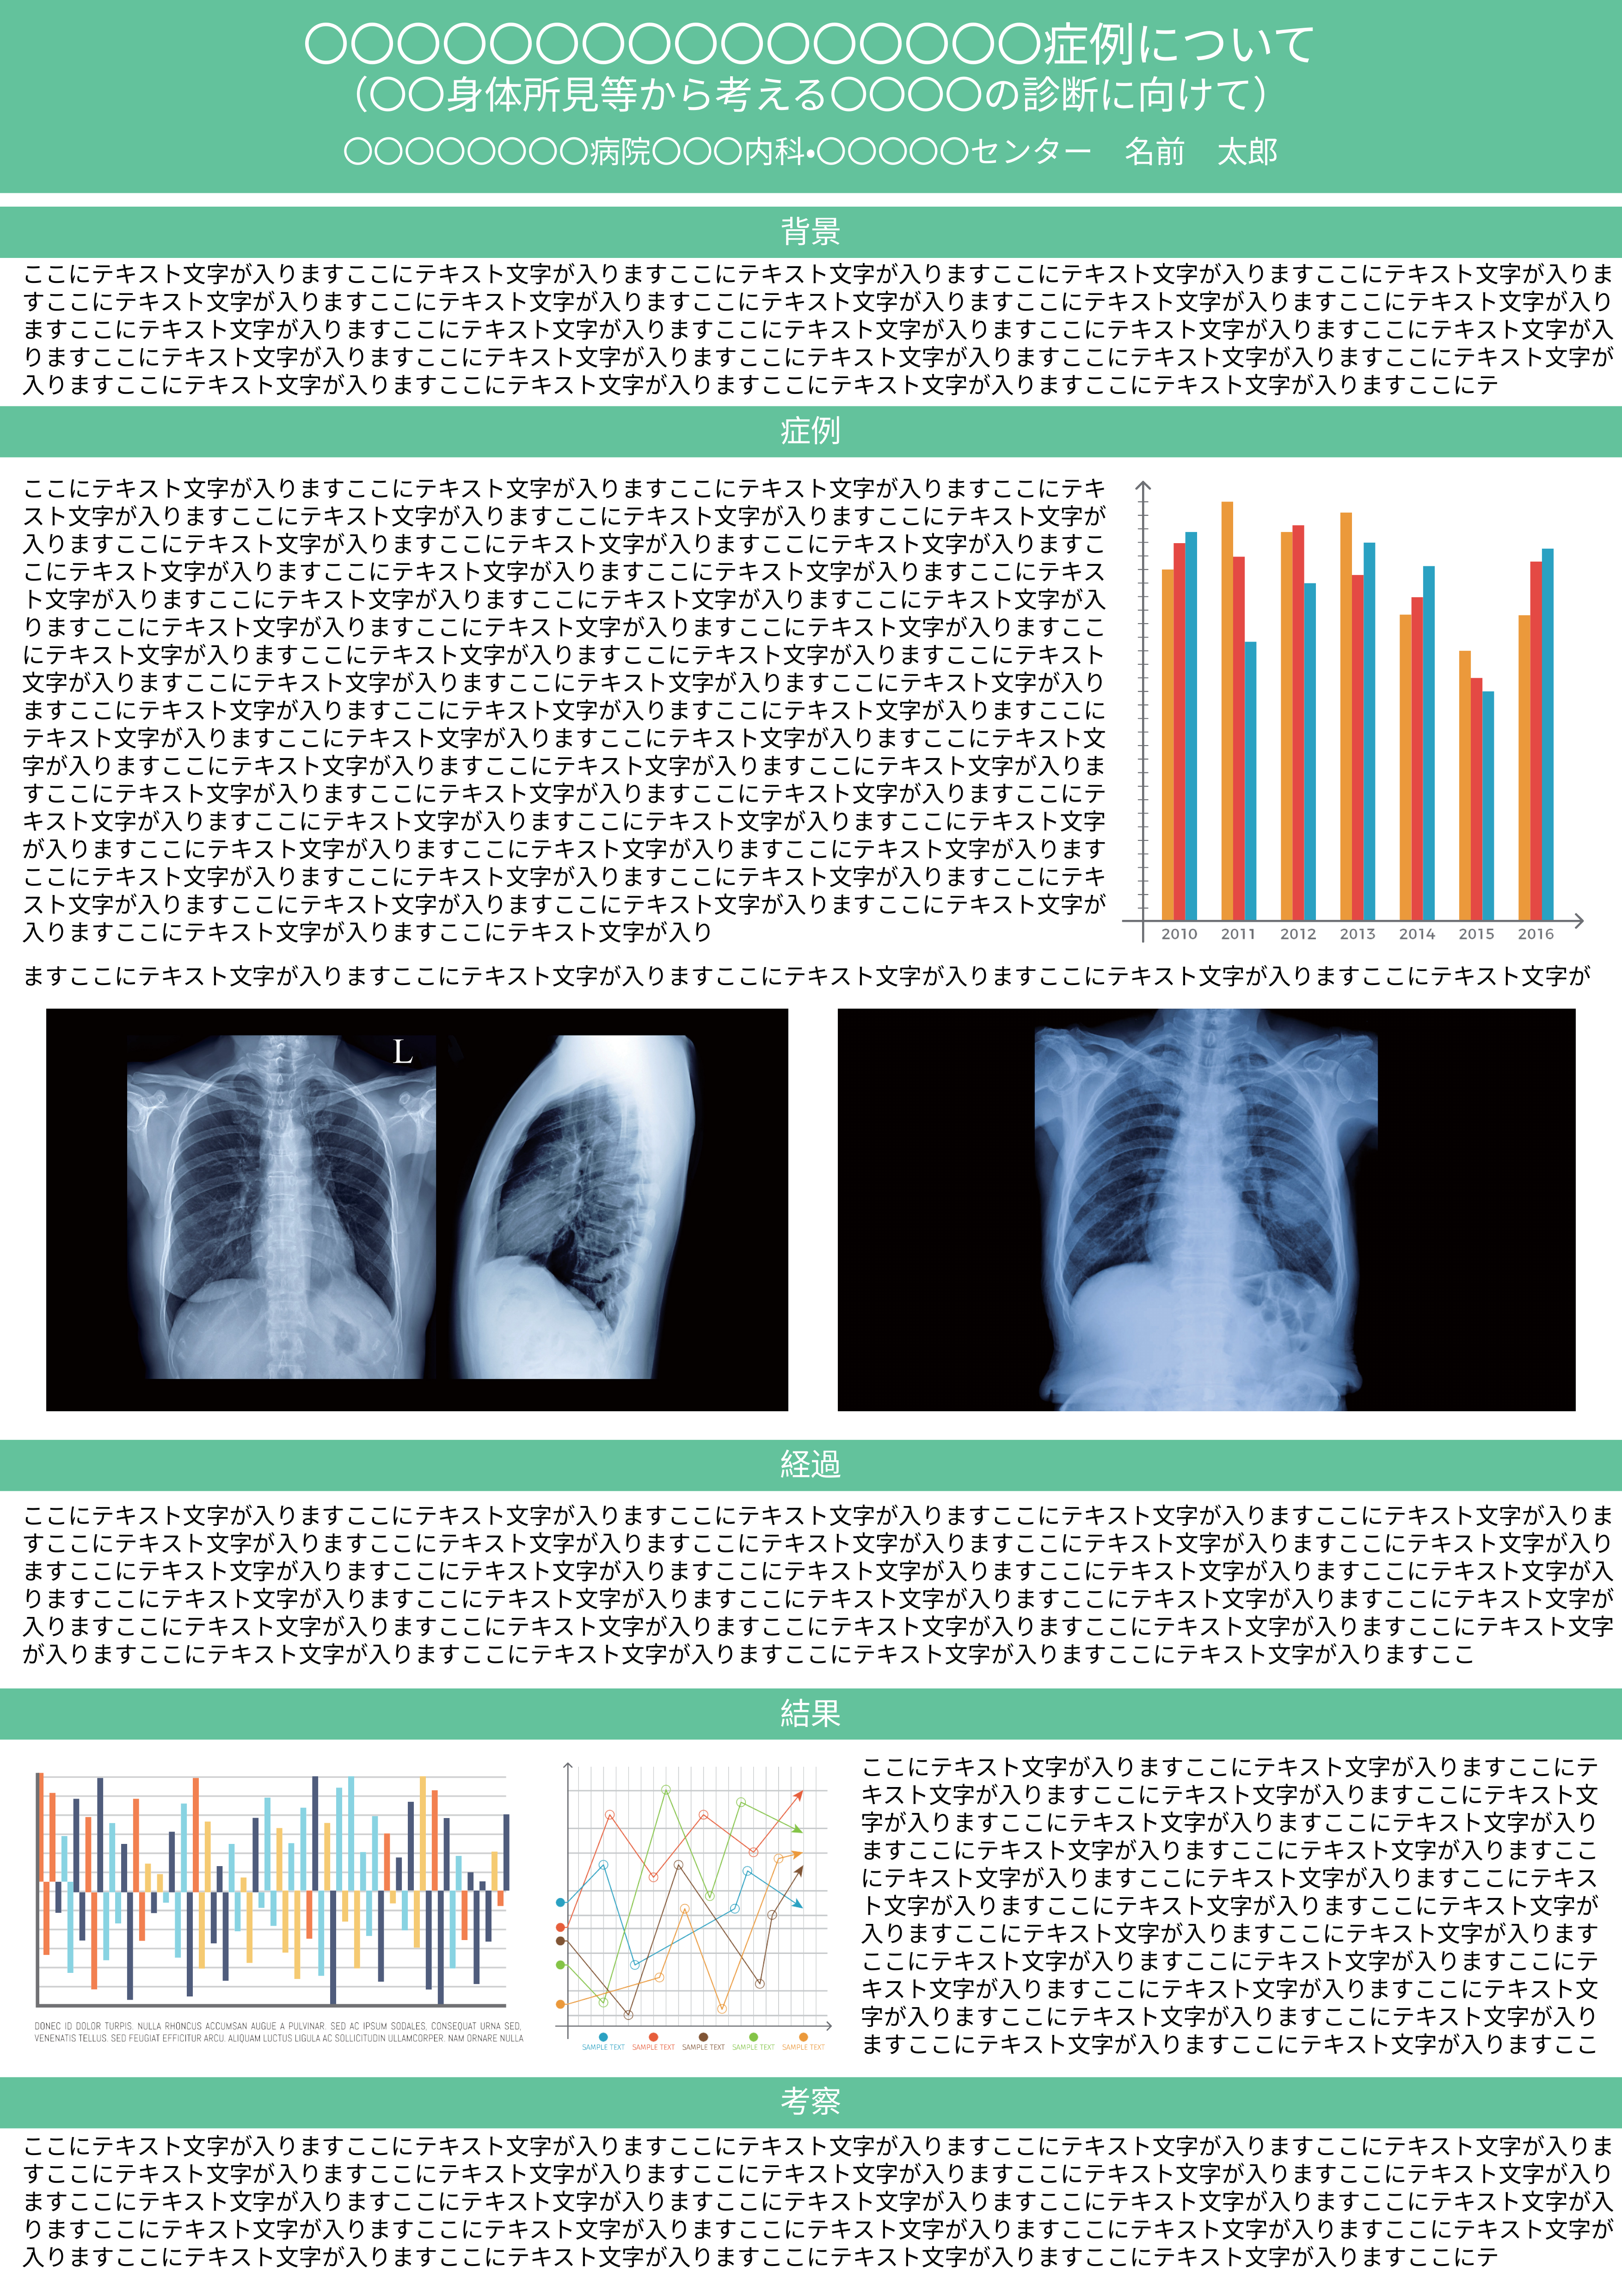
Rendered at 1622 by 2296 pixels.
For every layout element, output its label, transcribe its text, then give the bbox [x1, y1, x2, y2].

text_box [253, 1910, 270, 1911]
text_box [1400, 929, 1435, 939]
text_box [354, 1814, 408, 1816]
text_box [295, 1871, 300, 1874]
text_box [492, 1910, 506, 1911]
text_box [342, 1890, 348, 1922]
text_box [1137, 569, 1142, 570]
text_box [366, 1871, 372, 1874]
text_box [110, 1947, 127, 1950]
text_box [133, 1986, 187, 1988]
text_box [211, 1852, 228, 1855]
text_box [1400, 614, 1411, 920]
text_box [0, 406, 1622, 458]
text_box [98, 1910, 103, 1911]
text_box [127, 1871, 133, 1874]
text_box [283, 1871, 288, 1874]
text_box [360, 1852, 366, 1891]
text_box [348, 1891, 354, 1892]
picture [35, 2022, 523, 2043]
text_box [468, 1929, 473, 1930]
text_box [396, 1891, 402, 1892]
text_box 考察 [707, 2078, 915, 2139]
text_box [39, 1773, 44, 1882]
text_box [229, 1910, 234, 1911]
text_box [431, 1790, 438, 1891]
text_box [133, 1929, 139, 1930]
text_box [438, 1795, 506, 1797]
text_box [449, 1890, 456, 1969]
text_box [414, 1852, 420, 1855]
text_box [420, 1776, 426, 1891]
text_box [97, 1778, 104, 1892]
text_box [235, 1890, 240, 1892]
text_box 結果 [707, 1690, 915, 1751]
text_box [223, 1871, 228, 1874]
text_box [157, 1874, 163, 1892]
text_box [432, 1986, 437, 1988]
text_box [240, 1877, 247, 1892]
text_box [307, 1814, 312, 1816]
text_box [325, 1910, 330, 1911]
text_box [92, 1871, 97, 1874]
text_box [49, 1793, 55, 1882]
text_box [1249, 929, 1254, 939]
text_box [145, 1910, 151, 1911]
text_box [390, 1833, 408, 1835]
text_box [61, 1890, 67, 1892]
text_box [55, 1814, 73, 1816]
text_box [360, 1947, 378, 1950]
text_box [325, 1966, 330, 1969]
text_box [1459, 929, 1494, 939]
text_box [98, 1947, 103, 1950]
text_box [133, 1966, 187, 1969]
text_box [151, 1892, 157, 1913]
text_box [0, 0, 1622, 193]
text_box [211, 1890, 216, 1892]
text_box [384, 1966, 425, 1969]
text_box [480, 1891, 485, 1892]
text_box 症例 [707, 408, 915, 468]
text_box [247, 1890, 252, 1892]
text_box [325, 1891, 330, 1892]
text_box [98, 1986, 127, 1988]
text_box [420, 1929, 425, 1930]
text_box [223, 1890, 228, 1892]
text_box [270, 1890, 276, 1926]
text_box [199, 1833, 204, 1835]
text_box [246, 1892, 253, 1963]
text_box [229, 1929, 234, 1930]
text_box [44, 1814, 49, 1816]
text_box [366, 1890, 372, 1936]
text_box [139, 1814, 181, 1816]
text_box [360, 1891, 366, 1892]
text_box ここにテキスト文字が入りますここにテキスト文字が入りますここにテキスト文字が入りますここにテキスト文字が入りますここにテキスト文字が入りますここにテキスト文字が入りますここにテキスト文字が入りますここにテキスト文字が入りますここにテキスト文字が入りますここにテキスト文字が入りますここにテキスト文字が入りますここにテキスト文字が入りますここにテキスト文字が入りますここにテキスト文字が入りますここにテキスト文字が入りますここにテキスト文字が入りますここにテキスト文字が入りますここにテキスト文字が入りますここにテキスト文字が入りますここにテキスト文字が入りますここにテキスト文字が入りますここにテキスト文字が入りますここにテキスト文字が入りますここにテキスト文字が入りますここにテキスト文字が入りますここにテキスト文字が入りますここにテキスト文字が入りますここにテキスト文字が入りますここにテキスト文字が入りますここにテキスト文字が入りますここにテキスト文字が入りますここにテキスト文字が入りますここにテキスト文字が入りますここにテキスト文字が入りますここにテキスト文字が入りますここにテキスト文字が入りますここにテキスト文字が入りますここにテキスト文字が入りますここにテキスト文字が入りますここにテキスト文字が入りますここにテキスト文字が入りますここにテキスト文字が入りますここにテキスト文字が入りますここにテキスト文字が入りますここにテキスト文字が入りますここにテキスト文字が入りますここにテキスト文字が入りますここにテキスト文字が入りますここにテキスト文字が入りますここにテキスト文字が入りますここにテキスト文字が入りますここにテキスト文字が入りますここにテキスト文字が入りますここにテキスト文字が入りますここにテキスト文字が入りますここにテキスト文字が入り [15, 471, 1114, 949]
text_box [181, 1910, 187, 1911]
text_box [175, 1890, 181, 1892]
text_box [199, 1890, 204, 1892]
text_box [187, 1833, 193, 1835]
text_box [1542, 548, 1554, 920]
text_box [0, 2077, 1622, 2129]
text_box [319, 1852, 324, 1855]
text_box [253, 1929, 282, 1930]
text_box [1281, 929, 1316, 939]
text_box [360, 1910, 366, 1911]
text_box [92, 1890, 97, 1892]
text_box [420, 1910, 425, 1911]
text_box [319, 1833, 324, 1835]
text_box [241, 1910, 246, 1911]
text_box [450, 1852, 492, 1855]
text_box [276, 1828, 283, 1891]
text_box [342, 1795, 348, 1797]
text_box [366, 1852, 372, 1855]
text_box [288, 1843, 295, 1891]
text_box [193, 1986, 330, 1988]
text_box [139, 1871, 145, 1874]
text_box [270, 1833, 276, 1835]
text_box [104, 1814, 133, 1816]
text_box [1162, 532, 1198, 921]
text_box [438, 1814, 497, 1816]
text_box [408, 1891, 414, 1892]
text_box [372, 1910, 378, 1911]
text_box [1459, 650, 1471, 920]
text_box [462, 1871, 492, 1874]
text_box [354, 1776, 420, 1778]
text_box [98, 1966, 127, 1969]
text_box 背景 [707, 208, 915, 269]
text_box [1530, 561, 1542, 920]
text_box [426, 1833, 431, 1835]
text_box [444, 1891, 449, 1892]
text_box [55, 1833, 73, 1835]
text_box [301, 1929, 306, 1930]
text_box [342, 1871, 348, 1874]
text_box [1162, 929, 1197, 939]
text_box [121, 1910, 127, 1911]
text_box [103, 1892, 110, 1960]
text_box [110, 1910, 115, 1911]
text_box [222, 1892, 229, 1981]
text_box [0, 1439, 1622, 1491]
text_box [300, 1807, 307, 1891]
text_box [73, 1799, 80, 1892]
picture [1221, 929, 1245, 939]
text_box [432, 1966, 437, 1969]
text_box [80, 1871, 85, 1874]
text_box [402, 1890, 408, 1930]
text_box [408, 1929, 414, 1930]
text_box [104, 1871, 109, 1874]
text_box [336, 1986, 425, 1988]
text_box [80, 1814, 97, 1816]
text_box [330, 1890, 336, 2004]
text_box [199, 1852, 204, 1855]
text_box [181, 1929, 187, 1930]
text_box [378, 1833, 384, 1835]
text_box [414, 1890, 420, 1948]
text_box [282, 1890, 289, 1953]
text_box [480, 1929, 485, 1930]
text_box [1137, 704, 1142, 706]
text_box [270, 1814, 300, 1816]
text_box [455, 1855, 462, 1891]
text_box [187, 1871, 193, 1874]
text_box [80, 1852, 85, 1855]
text_box [74, 1910, 79, 1911]
text_box [414, 1833, 420, 1835]
text_box [348, 1776, 354, 1891]
text_box ここにテキスト文字が入りますここにテキスト文字が入りますここにテキスト文字が入りますここにテキスト文字が入りますここにテキスト文字が入りますここにテキスト文字が入りますここにテキスト文字が入りますここにテキスト文字が入りますここにテキスト文字が入りますここにテキスト文字が入りますここにテキスト文字が入りますここにテキスト文字が入りますここにテキスト文字が入りますここにテキスト文字が入りますここにテキスト文字が入りますここにテキスト文字が入りますここにテキスト文字が入りますここにテキスト文字が入りますここにテキスト文字が入りますここにテキスト文字が入りますここにテキスト文字が入りますここにテキスト文字が入りますここにテキスト文字が入りますここにテキスト文字が入りますここにテキスト文字が入りますここにテキスト文字が入りますここにテキスト文字が入りますここにテキスト文字が入りますここにテキスト文字が入りますここ [15, 1498, 1622, 1693]
text_box [408, 1801, 414, 1891]
text_box [283, 1852, 288, 1855]
text_box [408, 1910, 414, 1911]
text_box [313, 1891, 318, 1892]
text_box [555, 1762, 832, 2050]
text_box [915, 1693, 1622, 1740]
text_box [342, 1852, 348, 1855]
text_box [301, 1910, 306, 1911]
text_box [336, 1947, 354, 1950]
text_box [181, 1947, 187, 1950]
text_box [80, 1890, 85, 1892]
text_box [98, 1929, 103, 1930]
text_box [1364, 542, 1376, 920]
text_box [204, 1821, 211, 1892]
text_box [139, 1852, 169, 1855]
text_box [91, 1892, 98, 1990]
text_box [468, 1910, 473, 1911]
text_box [74, 1929, 79, 1930]
text_box [307, 1833, 312, 1835]
text_box [270, 1852, 276, 1855]
text_box [1482, 691, 1494, 920]
text_box [480, 1947, 506, 1950]
text_box [259, 1833, 264, 1835]
text_box [133, 1947, 175, 1950]
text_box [1340, 929, 1375, 939]
text_box [313, 1910, 318, 1911]
text_box [473, 1890, 480, 1984]
text_box ますここにテキスト文字が入りますここにテキスト文字が入りますここにテキスト文字が入りますここにテキスト文字が入りますここにテキスト文字が [15, 958, 1622, 1001]
text_box [384, 1947, 425, 1950]
text_box [354, 1871, 360, 1874]
text_box [127, 1852, 133, 1855]
text_box [217, 1929, 222, 1930]
text_box [61, 1910, 67, 1911]
text_box [210, 1892, 217, 1944]
text_box [211, 1871, 216, 1874]
text_box [44, 1795, 49, 1797]
text_box [85, 1817, 92, 1892]
text_box [74, 1947, 91, 1950]
text_box [74, 1966, 91, 1969]
text_box [193, 1966, 199, 1969]
text_box [294, 1890, 301, 1979]
text_box [289, 1947, 294, 1950]
text_box [145, 1863, 151, 1892]
text_box [443, 1818, 450, 1891]
text_box [127, 1892, 133, 2000]
text_box [187, 1890, 193, 1892]
text_box 〇〇〇〇〇〇〇〇〇〇〇〇〇〇〇〇症例について （〇〇身体所見等から考える〇〇〇〇の診断に向けて） [91, 12, 1531, 129]
text_box [175, 1852, 181, 1855]
text_box [216, 1866, 223, 1892]
text_box [426, 1871, 431, 1874]
text_box [354, 1890, 360, 1969]
text_box [55, 1852, 61, 1855]
text_box [55, 1871, 61, 1874]
text_box [229, 1966, 294, 1969]
text_box [235, 1871, 252, 1874]
text_box [384, 1929, 402, 1930]
text_box [169, 1831, 175, 1892]
text_box [319, 1776, 348, 1778]
text_box [175, 1833, 181, 1835]
text_box [331, 1871, 336, 1874]
text_box [342, 1833, 348, 1835]
text_box [313, 1929, 318, 1930]
text_box [55, 1795, 97, 1797]
text_box [181, 1803, 187, 1892]
text_box [193, 1947, 199, 1950]
text_box [205, 1947, 222, 1950]
text_box [187, 1852, 193, 1855]
text_box [336, 1910, 342, 1911]
text_box [426, 1776, 506, 1778]
text_box [348, 1910, 354, 1911]
text_box [432, 1891, 437, 1892]
text_box [92, 1852, 97, 1855]
text_box [384, 1833, 390, 1891]
text_box [259, 1871, 264, 1874]
text_box [378, 1871, 384, 1874]
text_box [104, 1852, 109, 1855]
text_box [193, 1929, 199, 1930]
text_box [270, 1871, 276, 1874]
text_box [36, 1773, 506, 2008]
text_box [139, 1833, 169, 1835]
text_box [127, 1890, 133, 1892]
text_box [306, 1890, 313, 1939]
text_box [145, 1929, 175, 1930]
text_box [109, 1823, 116, 1892]
text_box [175, 1892, 181, 1958]
text_box [325, 1929, 330, 1930]
text_box [444, 1947, 449, 1950]
text_box [44, 1871, 49, 1874]
text_box [324, 1823, 331, 1891]
text_box [79, 1892, 86, 1941]
text_box [199, 1795, 312, 1797]
text_box [456, 1929, 461, 1930]
text_box [211, 1833, 252, 1835]
text_box [336, 1929, 354, 1930]
text_box [372, 1929, 378, 1930]
text_box [39, 1986, 91, 1988]
text_box [92, 1833, 97, 1835]
picture [46, 1009, 788, 1411]
text_box [319, 1814, 336, 1816]
text_box [456, 1891, 461, 1892]
text_box [104, 1795, 193, 1797]
text_box [264, 1797, 270, 1891]
text_box [402, 1871, 408, 1874]
text_box [115, 1892, 121, 1923]
text_box [187, 1814, 193, 1816]
text_box [492, 1851, 497, 1891]
text_box [235, 1852, 252, 1855]
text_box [497, 1814, 510, 1906]
text_box [234, 1892, 241, 1931]
text_box ここにテキスト文字が入りますここにテキスト文字が入りますここにテキスト文字が入りますここにテキスト文字が入りますここにテキスト文字が入りますここにテキスト文字が入りますここにテキスト文字が入りますここにテキスト文字が入りますここにテキスト文字が入りますここにテキスト文字が入りますここにテキスト文字が入りますここにテキスト文字が入りますここにテキスト文字が入りますここにテキスト文字が入りますここにテキスト文字が入りますここにテキスト文字が入りますここにテキスト文字が入りますここにテキスト文字が入りますここにテキスト文字が入りますここにテキスト文字が入りますここにテキスト文字が入りますここにテキスト文字が入りますここにテキスト文字が入りますここにテキスト文字が入りますここにテ [15, 256, 1622, 406]
text_box [414, 1814, 420, 1816]
text_box [199, 1892, 205, 1969]
text_box [259, 1852, 264, 1855]
text_box [432, 1947, 437, 1950]
text_box ここにテキスト文字が入りますここにテキスト文字が入りますここにテキスト文字が入りますここにテキスト文字が入りますここにテキスト文字が入りますここにテキスト文字が入りますここにテキスト文字が入りますここにテキスト文字が入りますここにテキスト文字が入りますここにテキスト文字が入りますここにテキスト文字が入りますここにテキスト文字が入りますここにテキスト文字が入りますここにテキスト文字が入りますここにテキスト文字が入りますここにテキスト文字が入りますここにテキスト文字が入りますここにテキスト文字が入りますここにテキスト文字が入りますここにテキスト文字が入りますここにテキスト文字が入りますここにテキスト文字が入りますここにテキスト文字が入りますここにテキスト文字が入りますここにテ [15, 2128, 1622, 2290]
text_box [104, 1833, 109, 1835]
text_box [289, 1929, 294, 1930]
text_box [372, 1891, 378, 1892]
text_box [1292, 525, 1304, 920]
text_box [384, 1910, 402, 1911]
text_box [193, 1910, 199, 1911]
text_box [425, 1890, 432, 1990]
text_box [49, 1929, 67, 1930]
text_box [438, 1852, 443, 1855]
text_box [289, 1910, 294, 1911]
text_box [39, 1966, 67, 1969]
text_box [319, 1871, 324, 1874]
text_box [312, 1776, 319, 1891]
text_box [319, 1795, 336, 1797]
text_box [438, 1871, 443, 1874]
text_box [276, 1891, 282, 1892]
text_box [163, 1890, 169, 1892]
text_box [193, 1778, 199, 1892]
text_box [444, 1966, 449, 1969]
text_box [241, 1929, 246, 1930]
text_box [468, 1891, 473, 1892]
text_box [187, 1892, 193, 1996]
text_box [372, 1816, 378, 1891]
text_box [44, 1852, 49, 1855]
text_box [307, 1871, 312, 1874]
text_box [467, 1872, 474, 1891]
text_box [1122, 481, 1584, 943]
text_box [378, 1890, 384, 1982]
text_box [336, 1966, 354, 1969]
text_box [80, 1833, 85, 1835]
text_box [426, 1795, 431, 1797]
text_box [175, 1871, 181, 1874]
picture [838, 1009, 1576, 1411]
text_box [116, 1833, 133, 1835]
text_box [456, 1910, 461, 1911]
text_box 〇〇〇〇〇〇〇〇病院〇〇〇内科・〇〇〇〇〇センター 名前 太郎 [68, 129, 1554, 189]
text_box [199, 1871, 204, 1874]
text_box [44, 1776, 312, 1778]
text_box [1340, 512, 1352, 920]
text_box [283, 1833, 300, 1835]
text_box [205, 1929, 210, 1930]
text_box [390, 1890, 396, 1904]
text_box [336, 1788, 342, 1891]
text_box [301, 1947, 318, 1950]
text_box [110, 1929, 127, 1930]
text_box [378, 1852, 384, 1855]
text_box [450, 1871, 455, 1874]
text_box [259, 1890, 270, 1892]
text_box [444, 1986, 506, 1988]
text_box [205, 1966, 222, 1969]
text_box [480, 1966, 506, 1969]
text_box [444, 1929, 449, 1930]
text_box [331, 1852, 336, 1855]
text_box [456, 1966, 473, 1969]
text_box [485, 1890, 492, 1942]
text_box [1352, 575, 1364, 920]
text_box ここにテキスト文字が入りますここにテキスト文字が入りますここにテキスト文字が入りますここにテキスト文字が入りますここにテキスト文字が入りますここにテキスト文字が入りますここにテキスト文字が入りますここにテキスト文字が入りますここにテキスト文字が入りますここにテキスト文字が入りますここにテキスト文字が入りますここにテキスト文字が入りますここにテキスト文字が入りますここにテキスト文字が入りますここにテキスト文字が入りますここにテキスト文字が入りますここにテキスト文字が入りますここにテキスト文字が入りますここにテキスト文字が入りますここにテキスト文字が入りますここにテキスト文字が入りますここにテキスト文字が入りますここにテキスト文字が入りますここにテキスト文字が入りますここにテキスト文字が入りますここ [854, 1749, 1622, 2077]
text_box [139, 1892, 145, 1941]
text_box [1221, 502, 1257, 921]
text_box [420, 1891, 425, 1892]
text_box [1518, 615, 1530, 920]
text_box [39, 1890, 43, 1892]
text_box [151, 1890, 157, 1892]
text_box [49, 1947, 67, 1950]
text_box [121, 1844, 127, 1892]
text_box [67, 1881, 74, 1973]
text_box [295, 1852, 300, 1855]
text_box [0, 207, 1622, 258]
text_box [426, 1852, 431, 1855]
text_box [354, 1833, 372, 1835]
text_box [133, 1799, 139, 1892]
text_box [104, 1890, 109, 1892]
text_box [426, 1814, 431, 1816]
text_box [151, 1871, 169, 1874]
text_box [414, 1871, 420, 1874]
text_box [1423, 566, 1435, 920]
text_box [44, 1833, 49, 1835]
text_box [492, 1891, 497, 1892]
text_box [49, 1910, 55, 1911]
text_box [336, 1891, 342, 1892]
text_box [342, 1814, 348, 1816]
text_box [68, 1871, 73, 1874]
text_box [0, 1688, 707, 1740]
text_box [68, 1852, 73, 1855]
text_box [1411, 597, 1423, 920]
text_box [276, 1910, 282, 1911]
text_box [331, 1833, 336, 1835]
text_box [1304, 583, 1316, 920]
text_box 経過 [707, 1441, 915, 1502]
text_box [1471, 678, 1483, 920]
text_box [116, 1871, 121, 1874]
text_box [86, 1910, 91, 1911]
text_box [307, 1852, 312, 1855]
text_box [116, 1852, 121, 1855]
text_box [289, 1891, 294, 1892]
text_box [437, 1890, 444, 2004]
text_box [1518, 929, 1554, 939]
text_box [228, 1844, 235, 1892]
text_box [55, 1881, 61, 1913]
text_box [390, 1871, 396, 1874]
text_box [432, 1910, 437, 1911]
text_box [43, 1881, 49, 1955]
text_box [229, 1947, 246, 1950]
text_box [444, 1910, 449, 1911]
text_box [139, 1890, 145, 1892]
text_box [480, 1910, 485, 1911]
text_box [318, 1890, 325, 1976]
text_box [217, 1910, 222, 1911]
text_box [61, 1836, 68, 1882]
text_box [384, 1891, 390, 1892]
text_box [86, 1929, 91, 1930]
text_box [432, 1929, 437, 1930]
text_box [258, 1892, 264, 1908]
text_box [252, 1818, 259, 1892]
text_box [116, 1890, 121, 1892]
text_box [479, 1881, 486, 1891]
text_box [354, 1795, 420, 1797]
text_box [456, 1947, 473, 1950]
text_box [49, 1890, 55, 1892]
text_box [396, 1857, 402, 1891]
text_box [360, 1966, 378, 1969]
text_box [253, 1947, 282, 1950]
text_box [360, 1929, 366, 1930]
text_box [438, 1833, 443, 1835]
text_box [157, 1910, 175, 1911]
text_box [354, 1852, 360, 1855]
text_box [205, 1910, 210, 1911]
text_box [450, 1833, 497, 1835]
text_box [301, 1891, 306, 1892]
text_box [133, 1910, 139, 1911]
text_box [492, 1929, 506, 1930]
text_box [199, 1814, 264, 1816]
text_box [39, 1947, 43, 1950]
text_box [325, 1947, 330, 1950]
text_box [1281, 532, 1292, 920]
text_box [163, 1892, 169, 1903]
text_box [390, 1852, 408, 1855]
text_box [301, 1966, 318, 1969]
text_box [461, 1890, 468, 1940]
